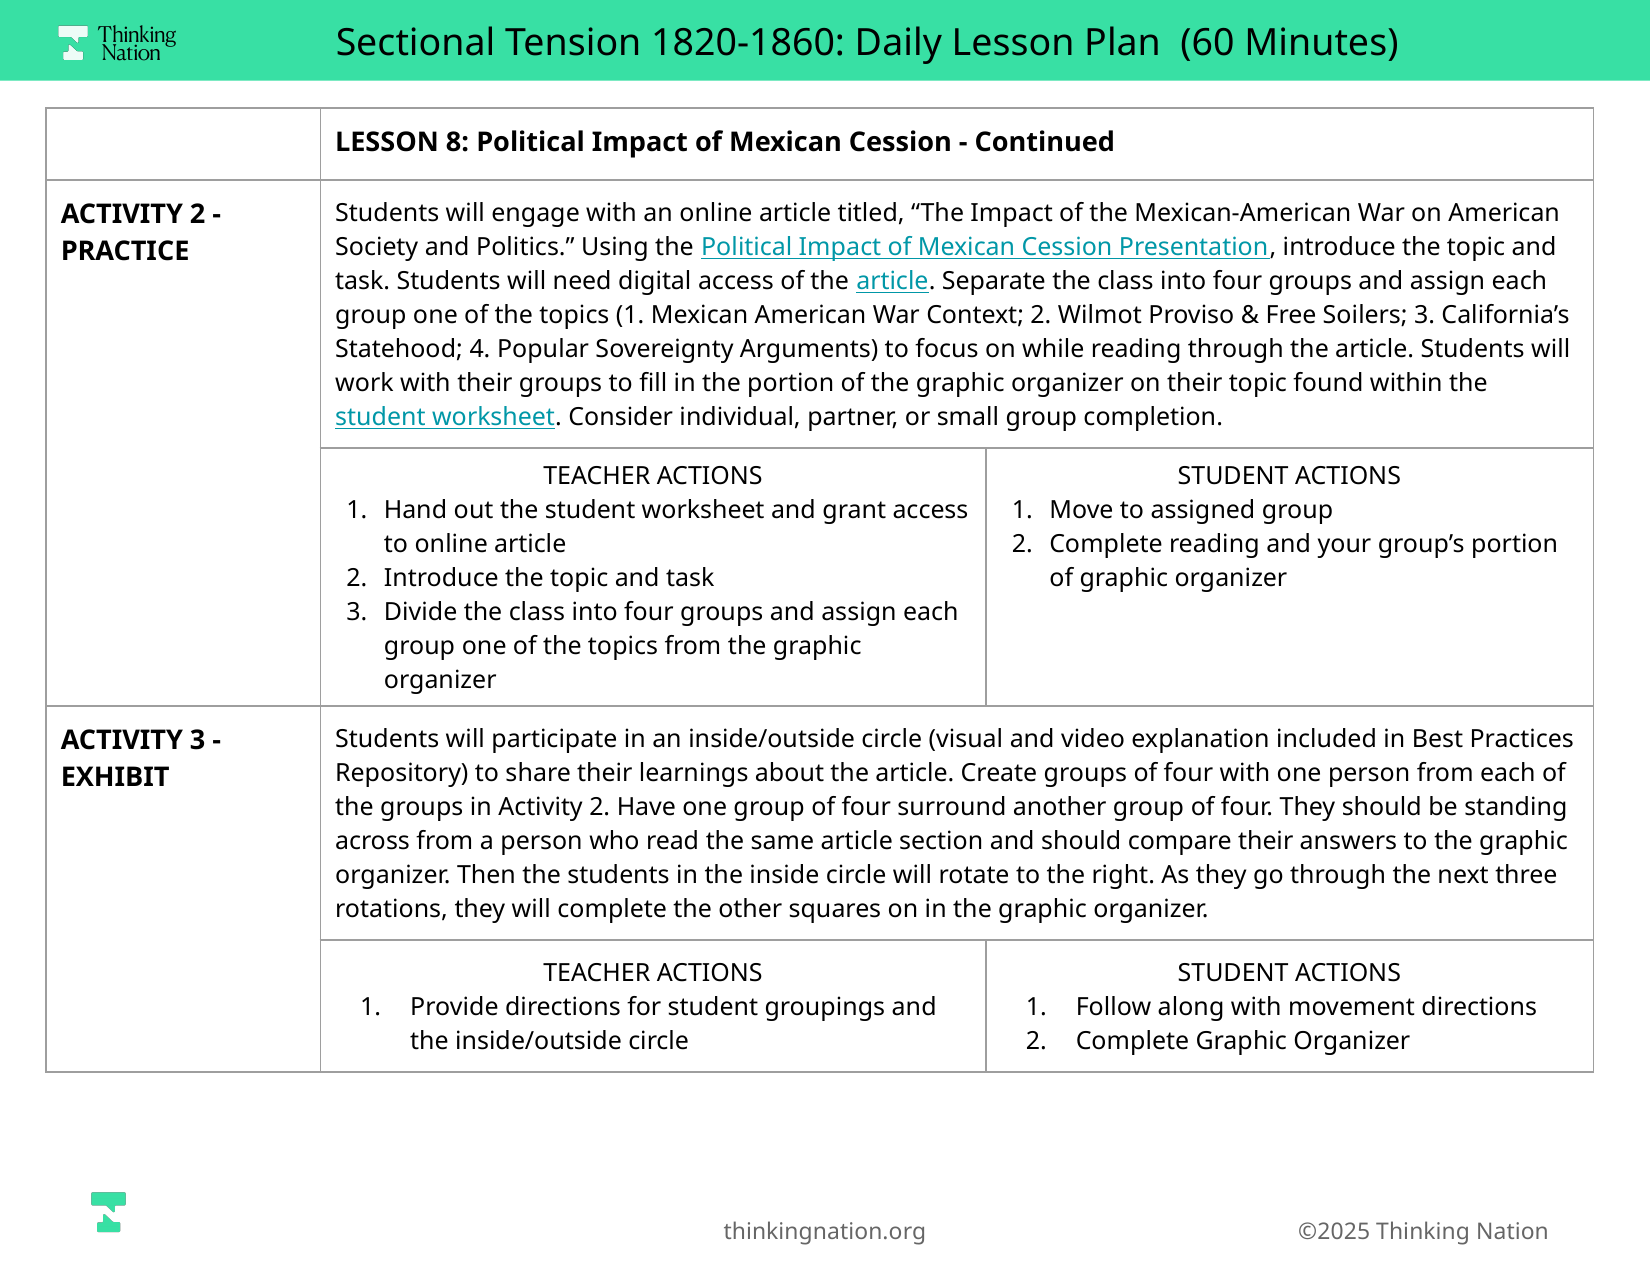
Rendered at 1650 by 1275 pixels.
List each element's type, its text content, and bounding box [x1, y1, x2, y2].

text_box thinkingnation.org [629, 1200, 1021, 1240]
table_cell Students will participate in an inside/outside circle (visual and video explanation included in Best Practices Repository) to share their learnings about the article. Create groups of four with one person from each of the groups in Activity 2. Have one group of four surround another group of four. They should be standing across from a person who read the same article section and should compare their answers to the graphic organizer. Then the students in the inside circle will rotate to the right. As they go through the next three rotations, they will complete the other squares on in the graphic organizer. [321, 707, 1593, 939]
picture [45, 14, 180, 85]
table_cell Students will engage with an online article titled, “The Impact of the Mexican-American War on American Society and Politics.” Using the Political Impact of Mexican Cession Presentation, introduce the topic and task. Students will need digital access of the article. Separate the class into four groups and assign each group one of the topics (1. Mexican American War Context; 2. Wilmot Proviso & Free Soilers; 3. California’s Statehood; 4. Popular Sovereignty Arguments) to focus on while reading through the article. Students will work with their groups to fill in the portion of the graphic organizer on their topic found within the student worksheet. Consider individual, partner, or small group completion. [321, 181, 1593, 447]
table_cell STUDENT ACTIONS Move to assigned group Complete reading and your group’s portion of graphic organizer [987, 449, 1593, 705]
text_box Sectional Tension 1820-1860: Daily Lesson Plan (60 Minutes) [0, 0, 1650, 81]
table_header LESSON 8: Political Impact of Mexican Cession - Continued [321, 109, 1593, 179]
table_header [47, 109, 320, 179]
table_cell ACTIVITY 3 - EXHIBIT [47, 707, 320, 1071]
table_cell TEACHER ACTIONS Hand out the student worksheet and grant access to online article Introduce the topic and task Divide the class into four groups and assign each group one of the topics from the graphic organizer [321, 449, 985, 705]
table_cell TEACHER ACTIONS Provide directions for student groupings and the inside/outside circle [321, 941, 985, 1071]
picture [80, 1184, 136, 1240]
table_cell STUDENT ACTIONS Follow along with movement directions Complete Graphic Organizer [987, 941, 1593, 1071]
table_cell ACTIVITY 2 - PRACTICE [47, 181, 320, 705]
text_box ©2025 Thinking Nation [1174, 1200, 1566, 1240]
